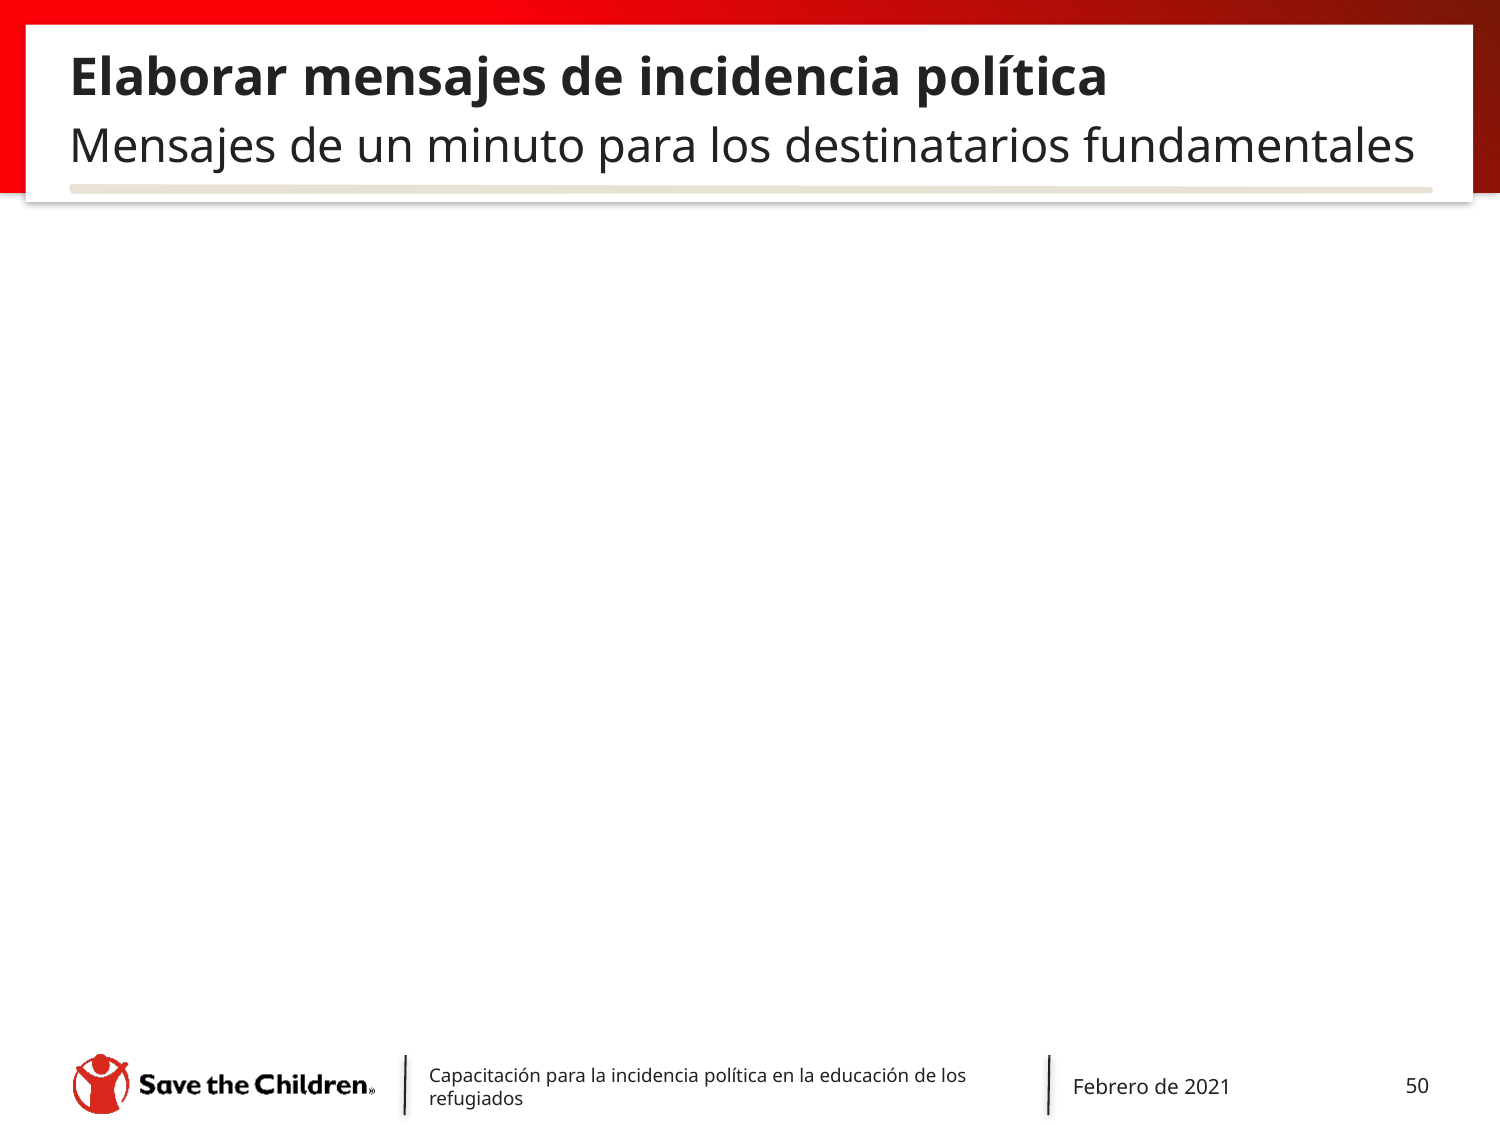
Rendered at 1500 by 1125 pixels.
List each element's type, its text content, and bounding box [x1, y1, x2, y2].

list Mensajes de un minuto para los destinatarios fundamentales [69, 115, 1429, 176]
slide_number Febrero de 2021 [1057, 1056, 1317, 1117]
title Elaborar mensajes de incidencia política [69, 33, 1429, 115]
picture [69, 184, 1433, 194]
slide_number 50 [1317, 1056, 1445, 1117]
footer Capacitación para la incidencia política en la educación de los refugiados [414, 1056, 1042, 1117]
picture [62, 1043, 386, 1125]
